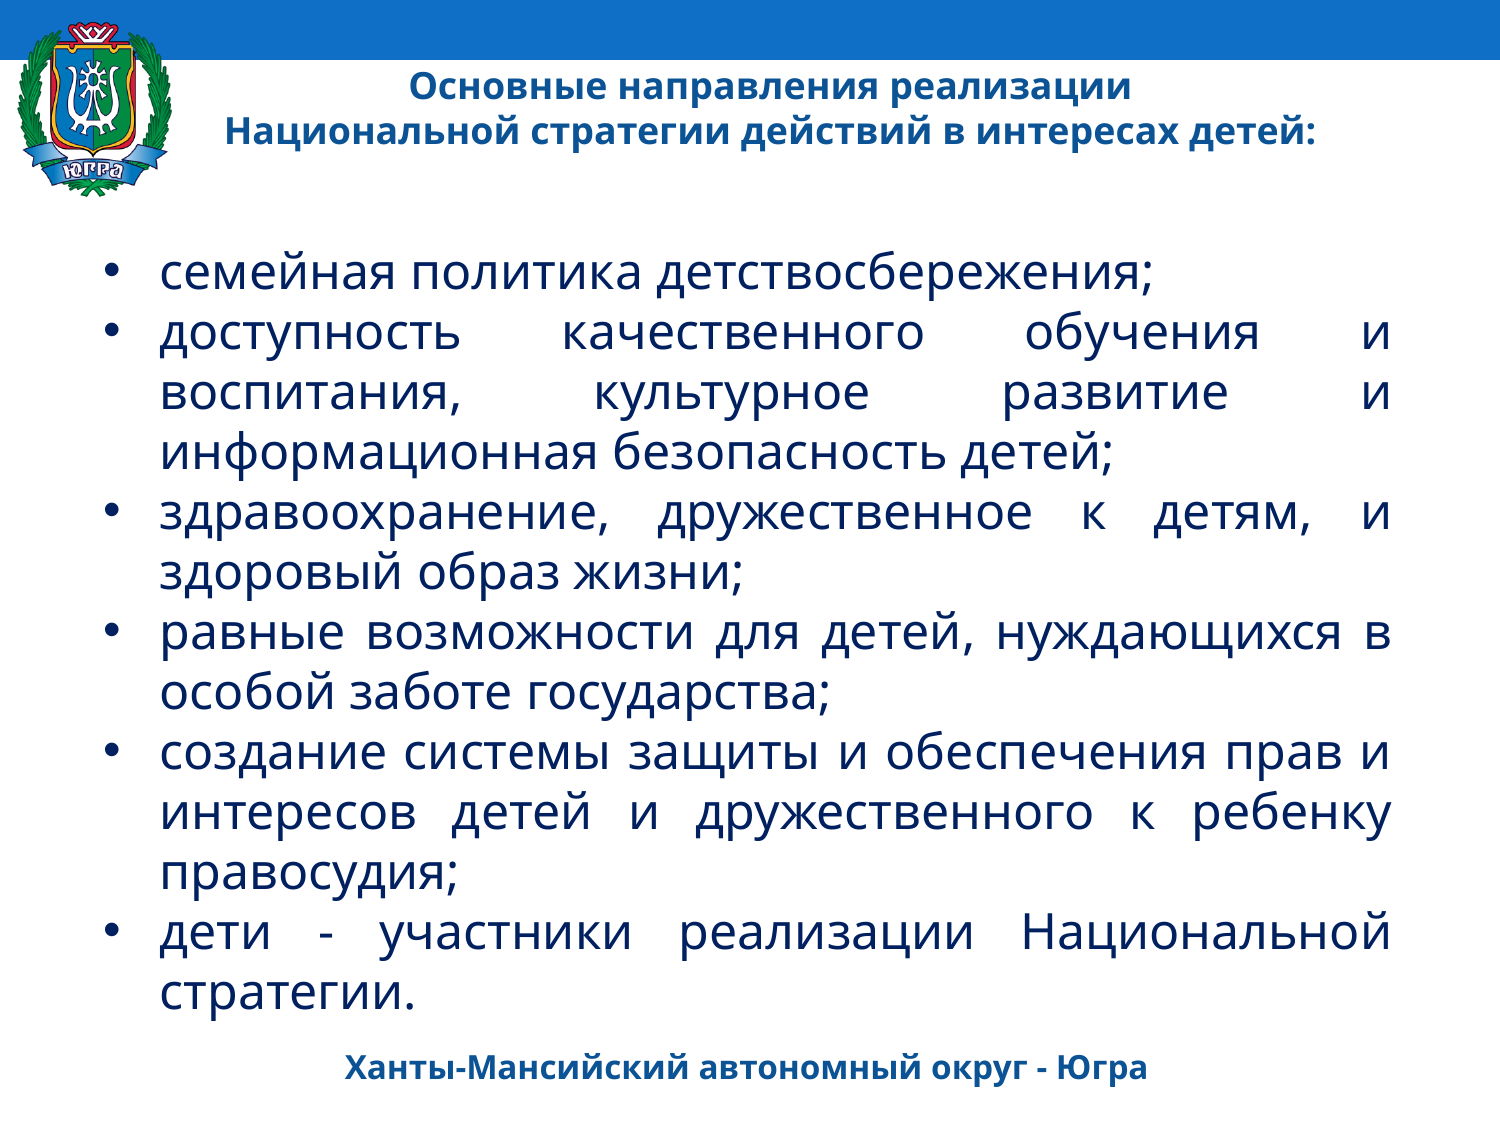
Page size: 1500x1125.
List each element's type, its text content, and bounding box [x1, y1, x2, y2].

text_box Ханты-Мансийский автономный округ - Югра [330, 1038, 1165, 1094]
text_box Основные направления реализации Национальной стратегии действий в интересах детей: [181, 54, 1388, 160]
picture [17, 19, 172, 198]
text_box семейная политика детствосбережения; доступность качественного обучения и воспитания, культурное развитие и информационная безопасность детей; здравоохранение, дружественное к детям, и здоровый образ жизни; равные возможности для детей, нуждающихся в особой заботе государства; создание системы защиты и обеспечения прав и интересов детей и дружественного к ребенку правосудия; дети - участники реализации Национальной стратегии. [88, 231, 1408, 1027]
